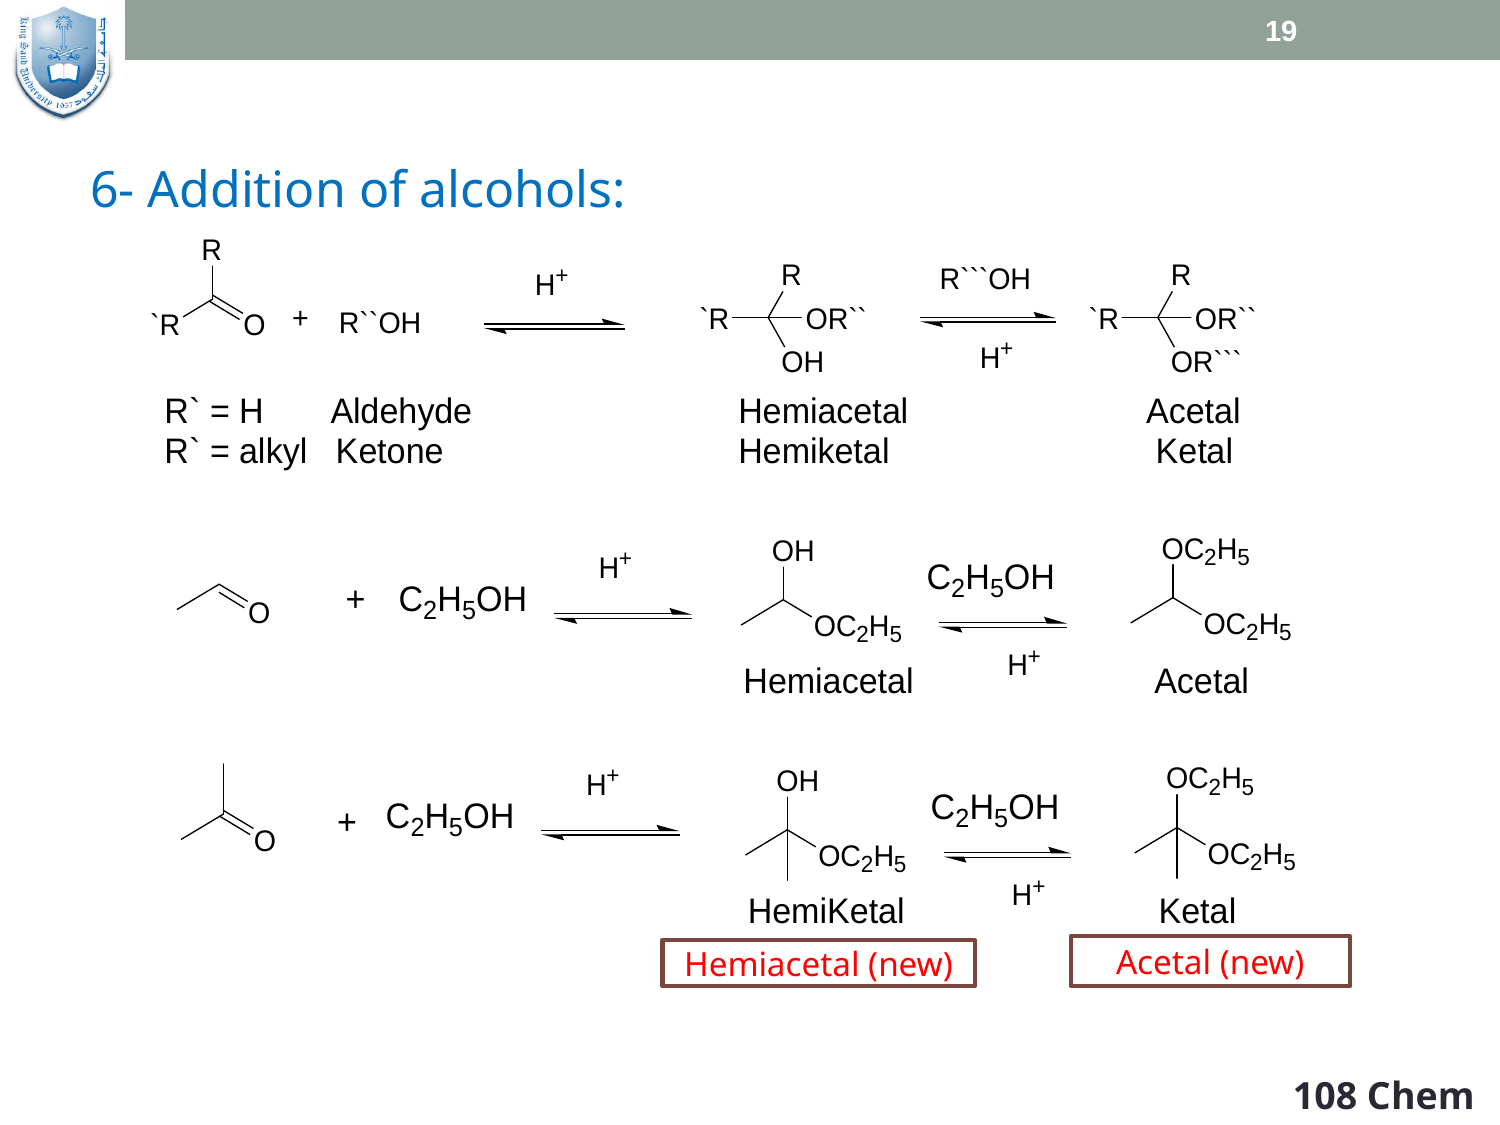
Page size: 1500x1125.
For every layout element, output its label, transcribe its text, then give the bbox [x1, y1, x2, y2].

list 6- Addition of alcohols: [75, 149, 1425, 1063]
text_box Hemiacetal (new) [660, 940, 977, 988]
text_box 108 Chem [1278, 1064, 1490, 1125]
slide_number 19 [1250, 3, 1425, 57]
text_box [149, 237, 1297, 932]
text_box Acetal (new) [1069, 934, 1352, 988]
picture [0, 0, 126, 126]
